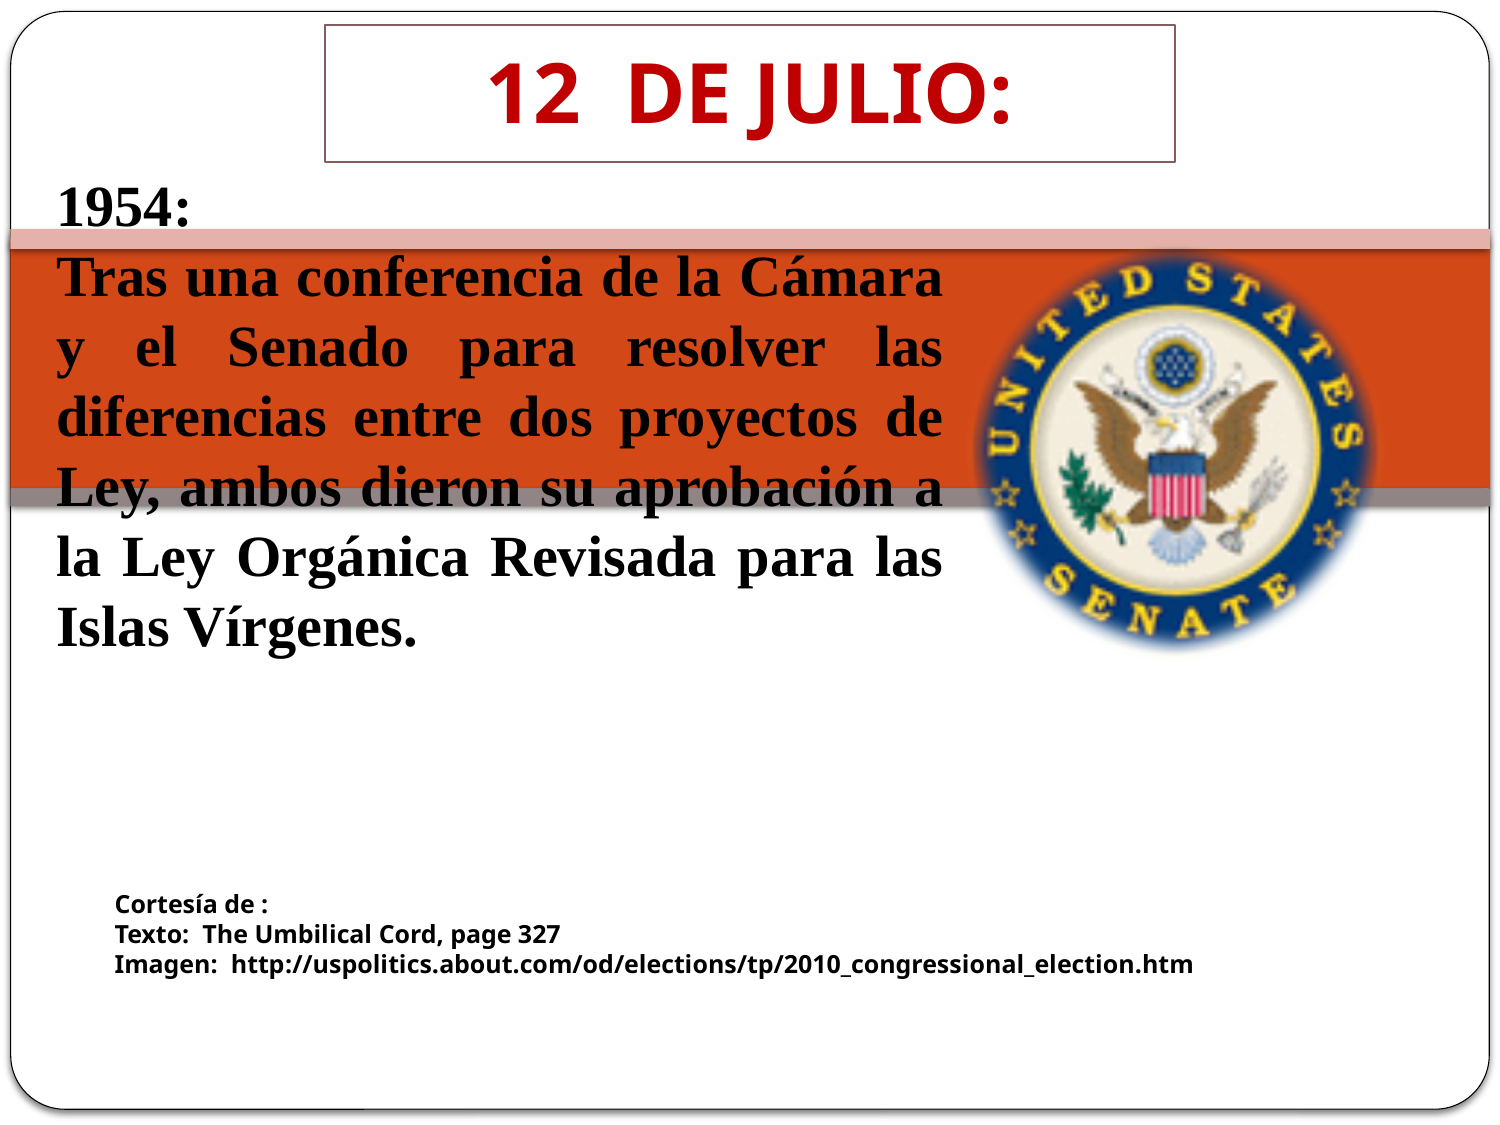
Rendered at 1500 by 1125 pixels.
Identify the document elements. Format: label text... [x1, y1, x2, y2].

picture [962, 237, 1388, 663]
text_box 1954: Tras una conferencia de la Cámara y el Senado para resolver las diferencias entre dos proyectos de Ley, ambos dieron su aprobación a la Ley Orgánica Revisada para las Islas Vírgenes. [49, 162, 950, 700]
text_box [11, 0, 125, 89]
text_box Cortesía de : Texto: The Umbilical Cord, page 327 Imagen: http://uspolitics.about.com/od/elections/tp/2010_congressional_election.htm [99, 881, 1375, 986]
title 12 DE JULIO: [324, 24, 1176, 163]
